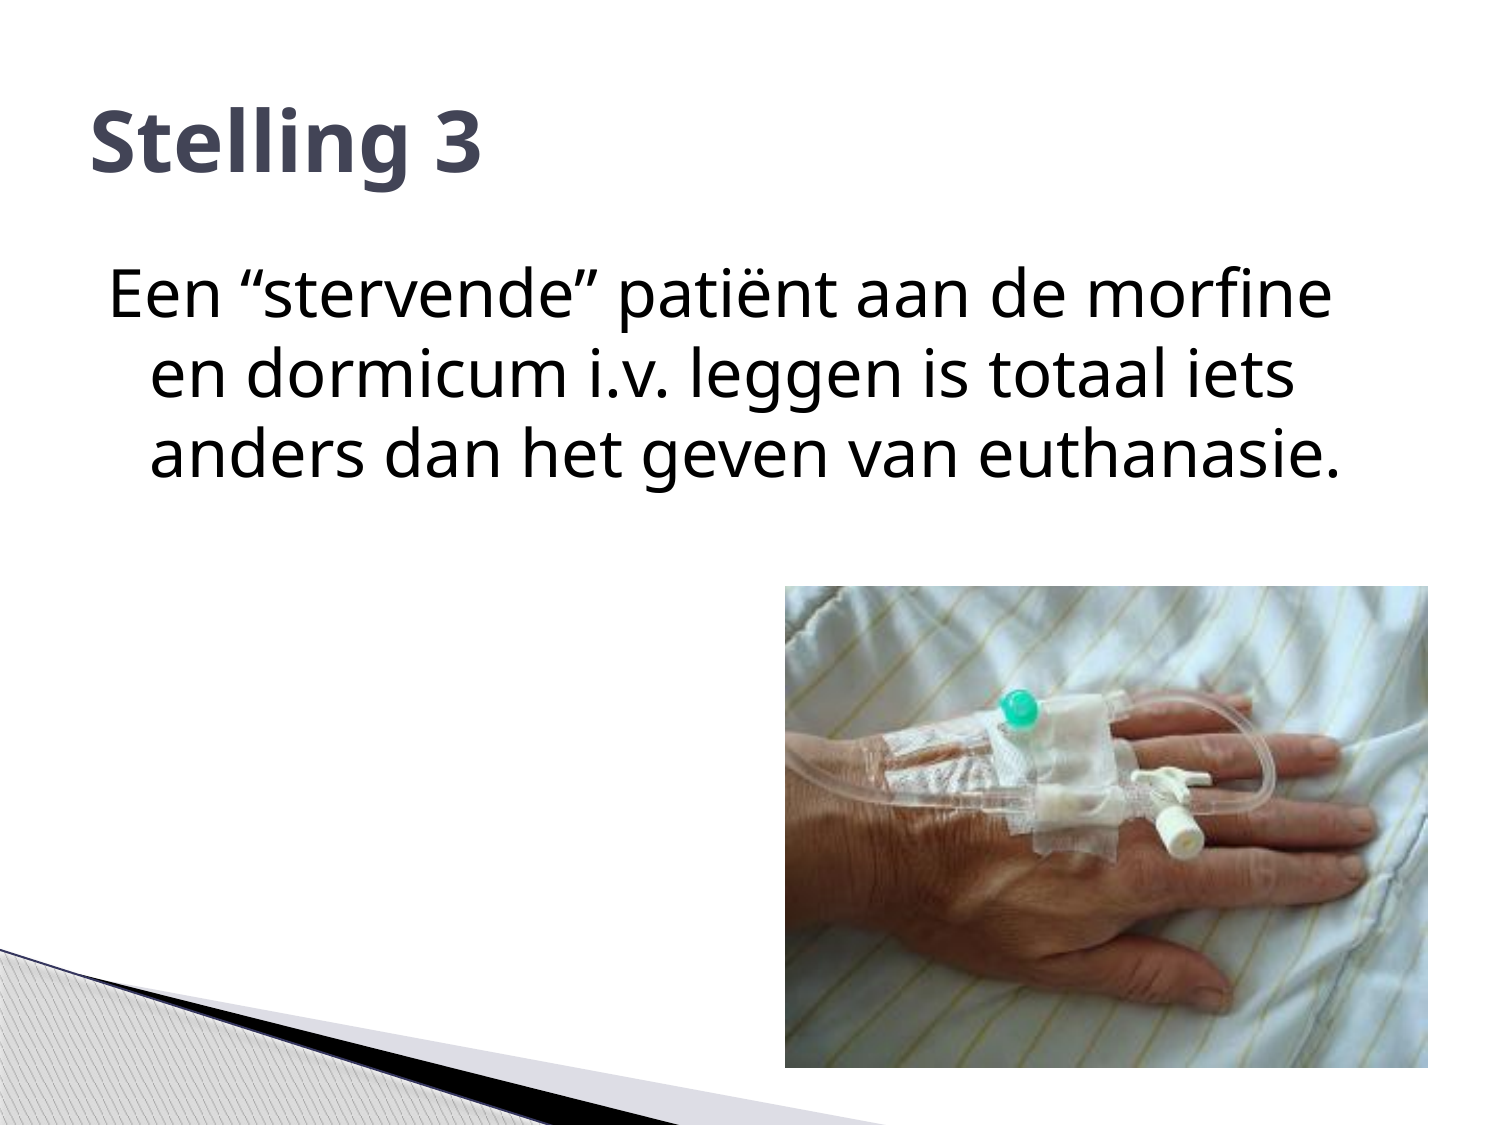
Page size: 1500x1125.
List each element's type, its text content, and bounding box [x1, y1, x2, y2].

list Een “stervende” patiënt aan de morfine en dormicum i.v. leggen is totaal iets anders dan het geven van euthanasie. [74, 242, 1426, 986]
title Stelling 3 [75, 45, 1425, 233]
picture [785, 585, 1428, 1068]
